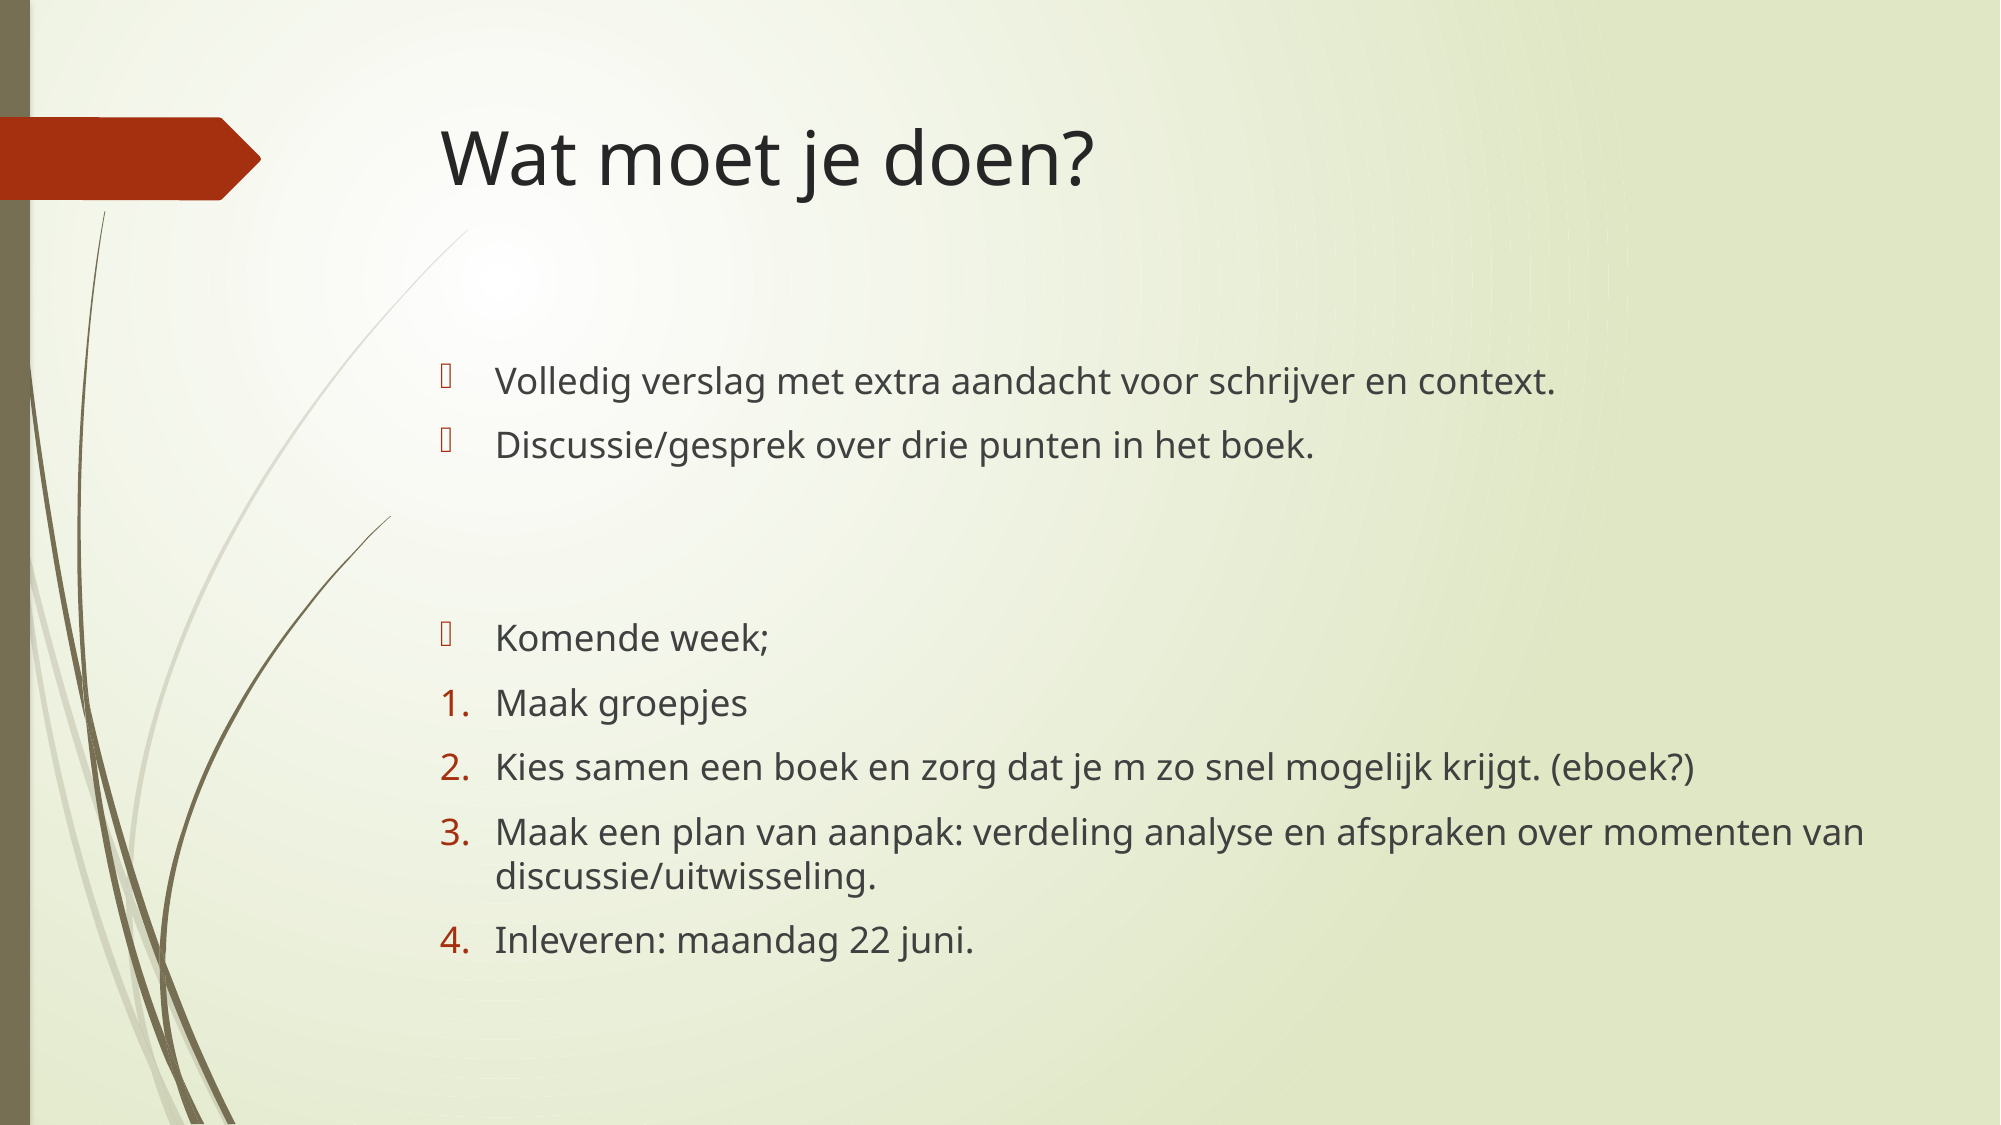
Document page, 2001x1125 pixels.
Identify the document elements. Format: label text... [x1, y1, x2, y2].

title Wat moet je doen? [425, 102, 1888, 313]
list Volledig verslag met extra aandacht voor schrijver en context. Discussie/gesprek over drie punten in het boek. Komende week; Maak groepjes Kies samen een boek en zorg dat je m zo snel mogelijk krijgt. (eboek?) Maak een plan van aanpak: verdeling analyse en afspraken over momenten van discussie/uitwisseling. Inleveren: maandag 22 juni. [424, 350, 1888, 970]
